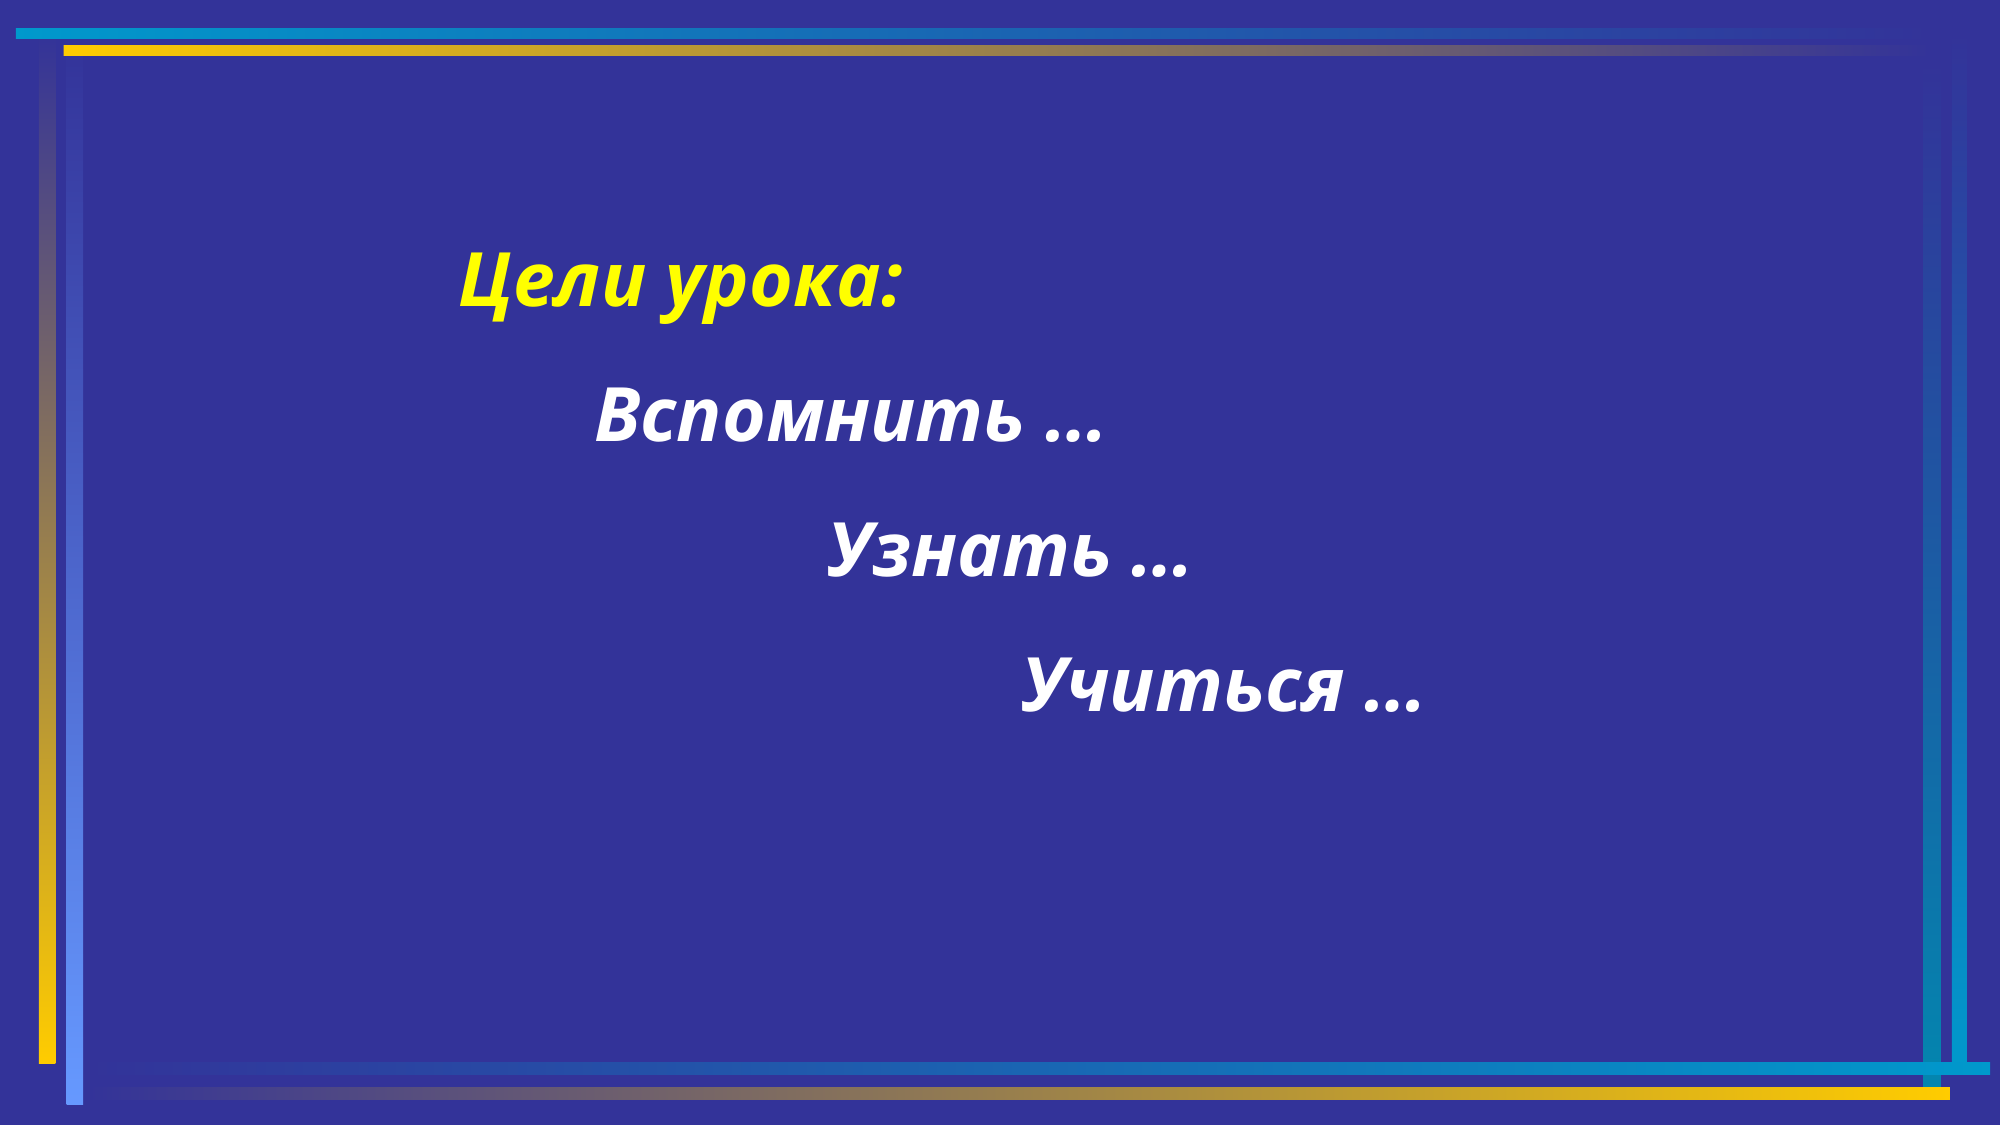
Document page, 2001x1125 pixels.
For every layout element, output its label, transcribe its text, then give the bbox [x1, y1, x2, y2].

picture [1545, 1062, 1552, 1075]
text_box Цели урока: Вспомнить … Узнать … Учиться … [443, 179, 1818, 959]
